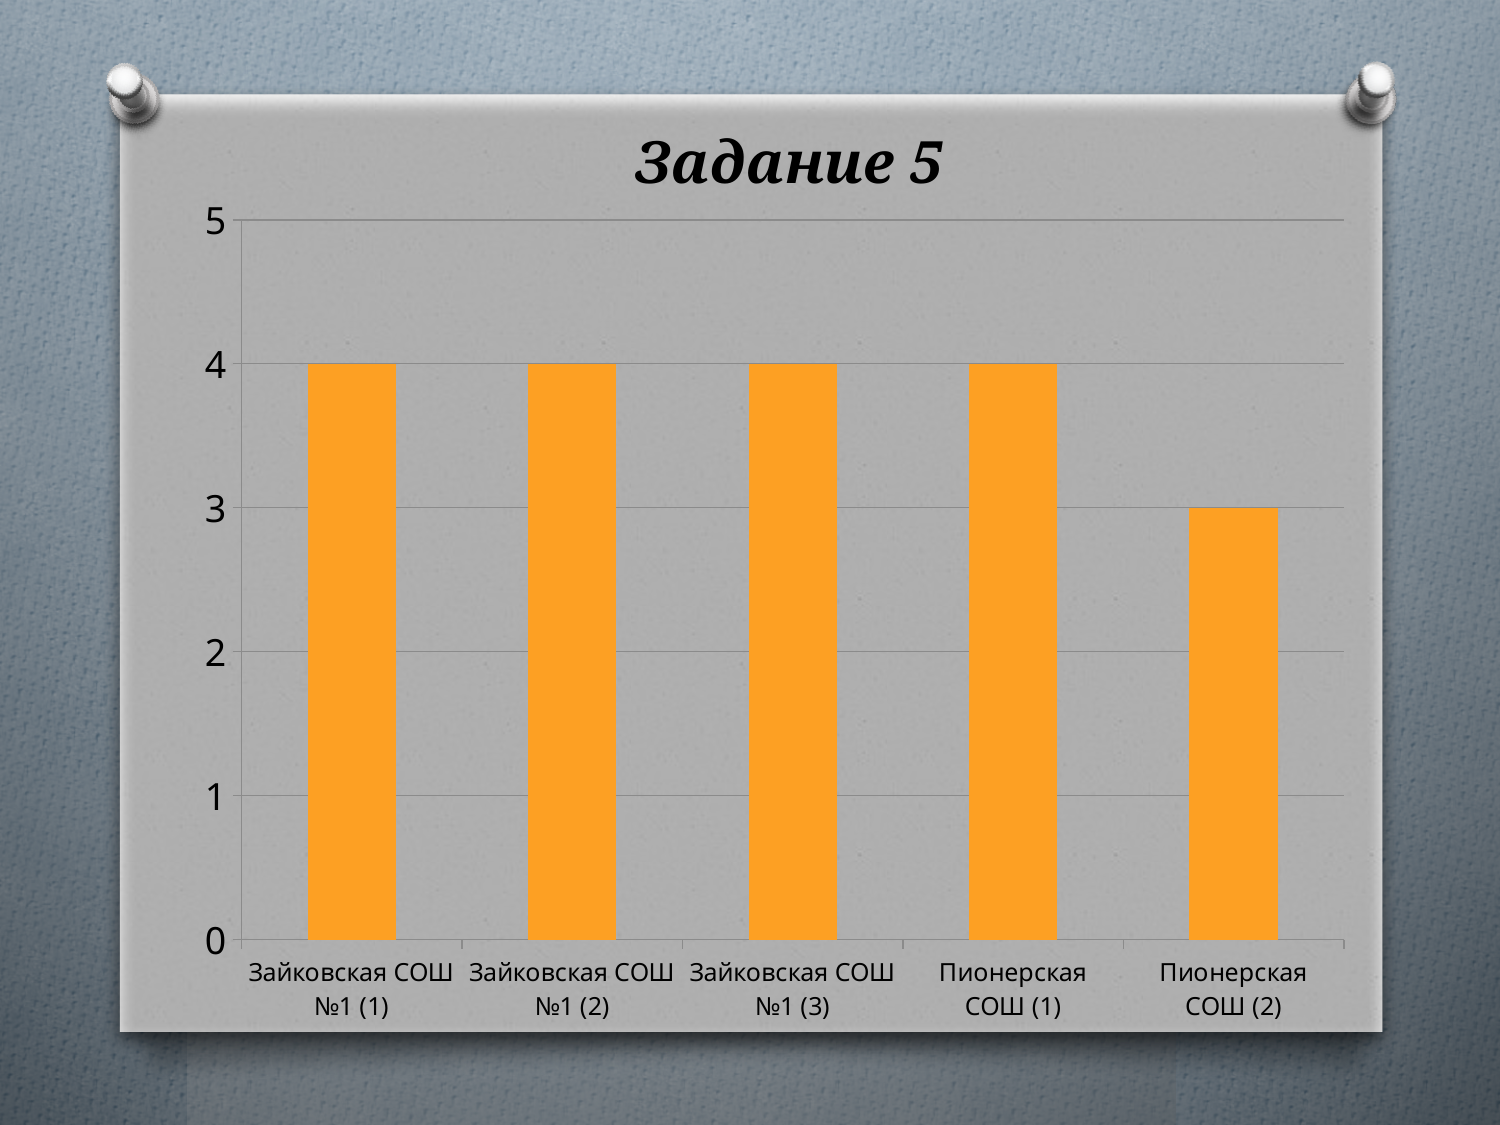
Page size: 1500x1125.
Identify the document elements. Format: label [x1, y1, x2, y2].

chart [170, 113, 1365, 1043]
picture [1317, 35, 1439, 151]
picture [75, 29, 198, 153]
